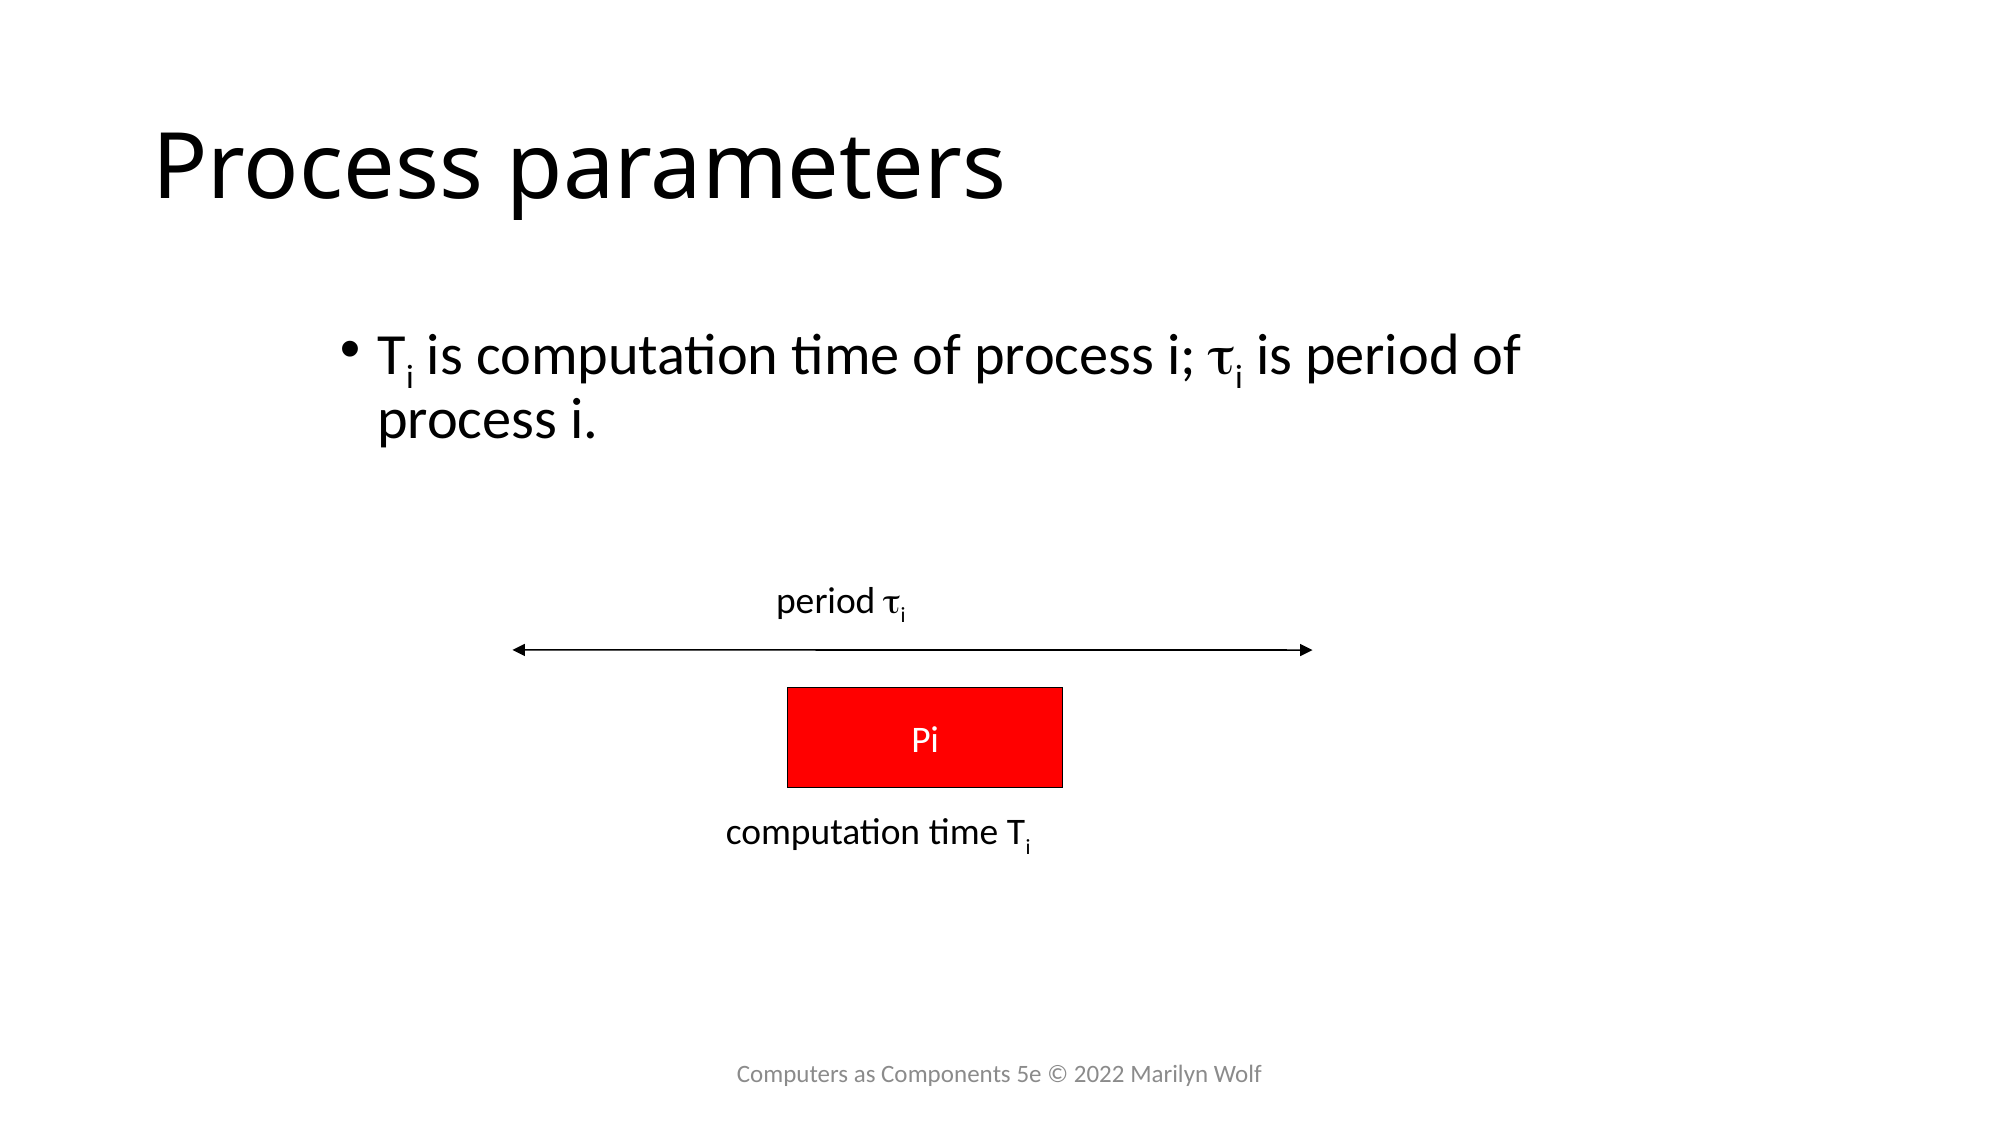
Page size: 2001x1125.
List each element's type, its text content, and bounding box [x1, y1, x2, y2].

text_box computation time Ti [702, 799, 1046, 866]
title Process parameters [137, 59, 1863, 278]
text_box period ti [761, 568, 921, 635]
text_box Pi [787, 687, 1063, 788]
text_box [512, 643, 1313, 657]
list Ti is computation time of process i; ti is period of process i. [324, 309, 1667, 488]
footer Computers as Components 5e © 2022 Marilyn Wolf [662, 1042, 1338, 1103]
